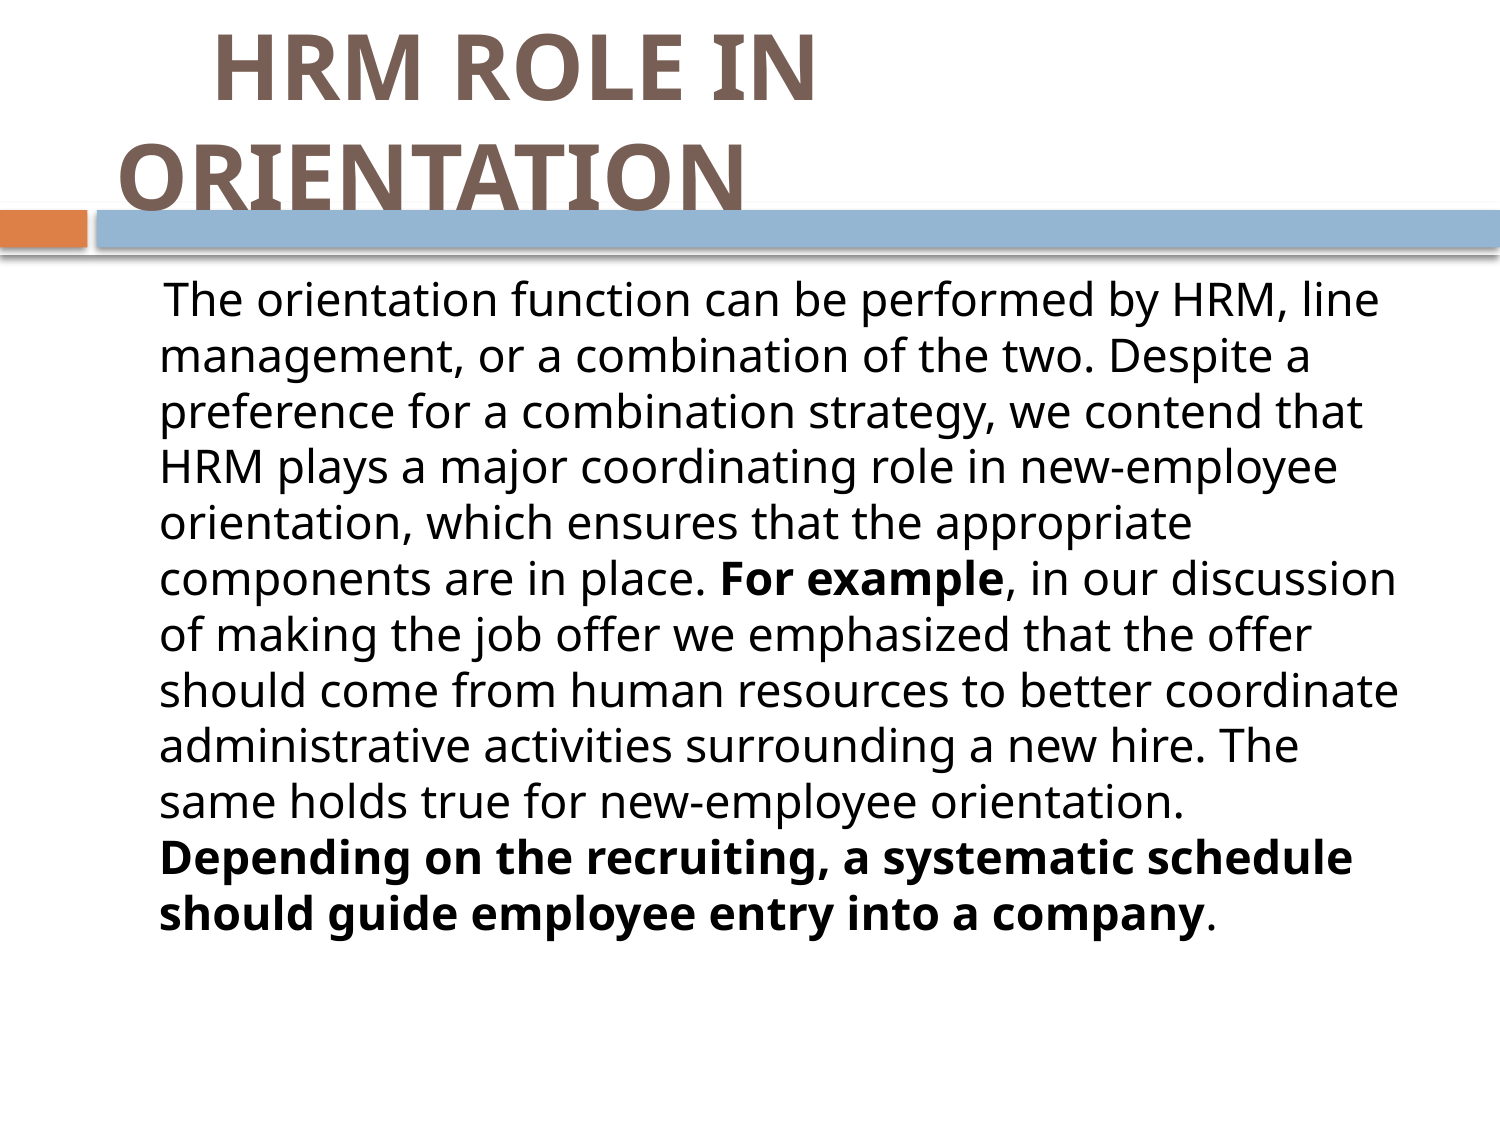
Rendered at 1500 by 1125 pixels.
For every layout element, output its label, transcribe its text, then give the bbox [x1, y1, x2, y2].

list The orientation function can be performed by HRM, line management, or a combination of the two. Despite a preference for a combination strategy, we contend that HRM plays a major coordinating role in new-employee orientation, which ensures that the appropriate components are in place. For example, in our discussion of making the job offer we emphasized that the offer should come from human resources to better coordinate administrative activities surrounding a new hire. The same holds true for new-employee orientation. Depending on the recruiting, a systematic schedule should guide employee entry into a company. [100, 262, 1438, 1000]
title HRM ROLE IN ORIENTATION [100, 37, 1438, 200]
